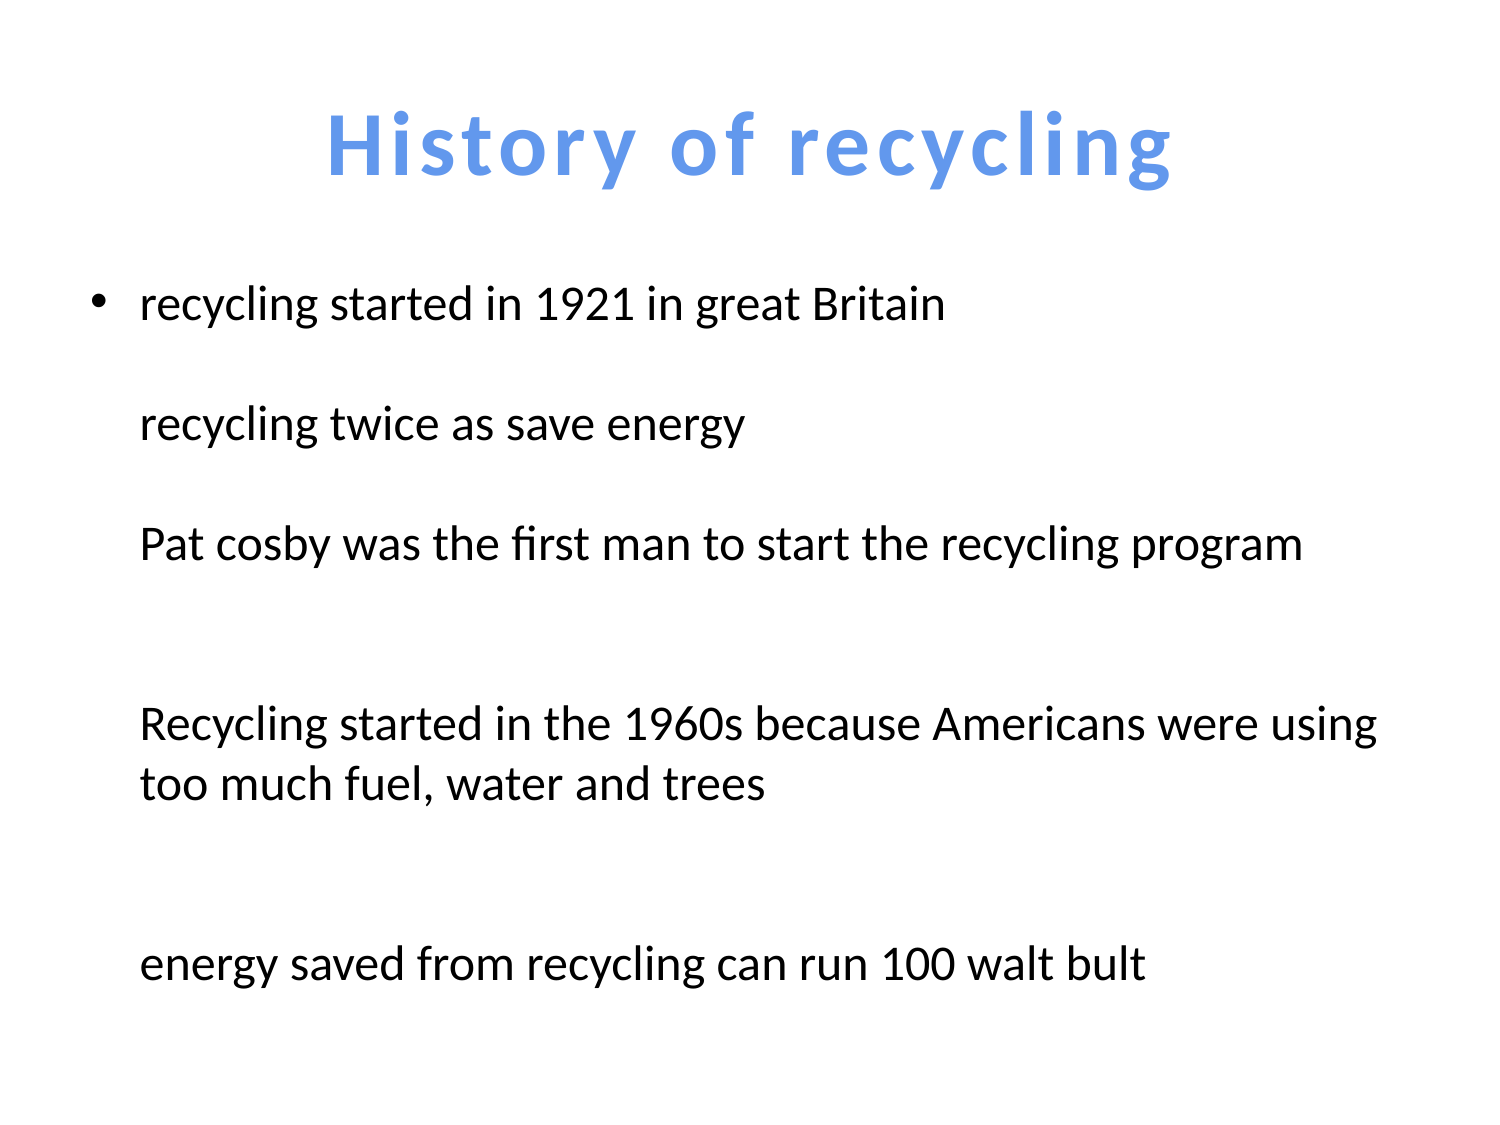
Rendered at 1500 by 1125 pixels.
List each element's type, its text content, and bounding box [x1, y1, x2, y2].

list recycling started in 1921 in great Britain recycling twice as save energy Pat cosby was the first man to start the recycling program Recycling started in the 1960s because Americans were using too much fuel, water and trees energy saved from recycling can run 100 walt bult [75, 262, 1425, 1005]
title History of recycling [75, 45, 1425, 233]
